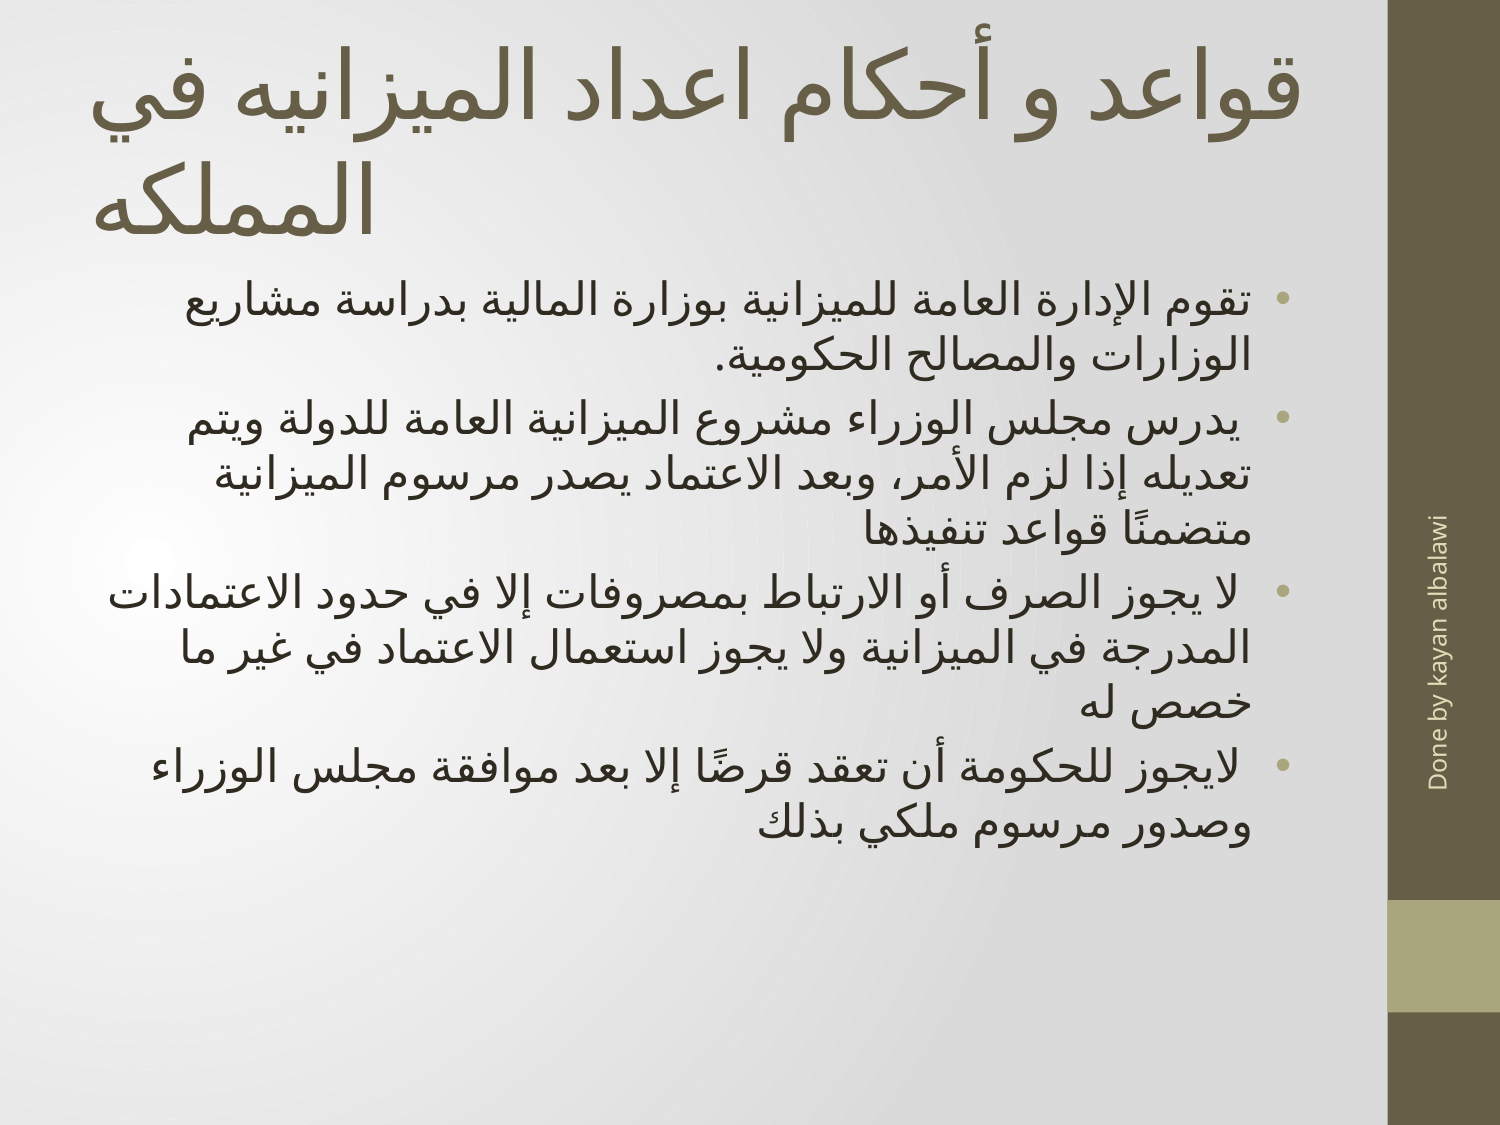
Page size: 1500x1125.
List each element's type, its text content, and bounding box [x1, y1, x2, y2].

footer Done by kayan albalawi [1408, 500, 1469, 889]
list تقوم الإدارة العامة للميزانية بوزارة المالية بدراسة مشاريع الوزارات والمصالح الحكومية. يدرس مجلس الوزراء مشروع الميزانية العامة للدولة ويتم تعديله إذا لزم الأمر، وبعد الاعتماد يصدر مرسوم الميزانية متضمنًا قواعد تنفيذها لا يجوز الصرف أو الارتباط بمصروفات إلا في حدود الاعتمادات المدرجة في الميزانية ولا يجوز استعمال الاعتماد في غير ما خصص له لايجوز للحكومة أن تعقد قرضًا إلا بعد موافقة مجلس الوزراء وصدور مرسوم ملكي بذلك [75, 262, 1325, 1050]
title قواعد و أحكام اعداد الميزانيه في المملكه [75, 45, 1325, 233]
